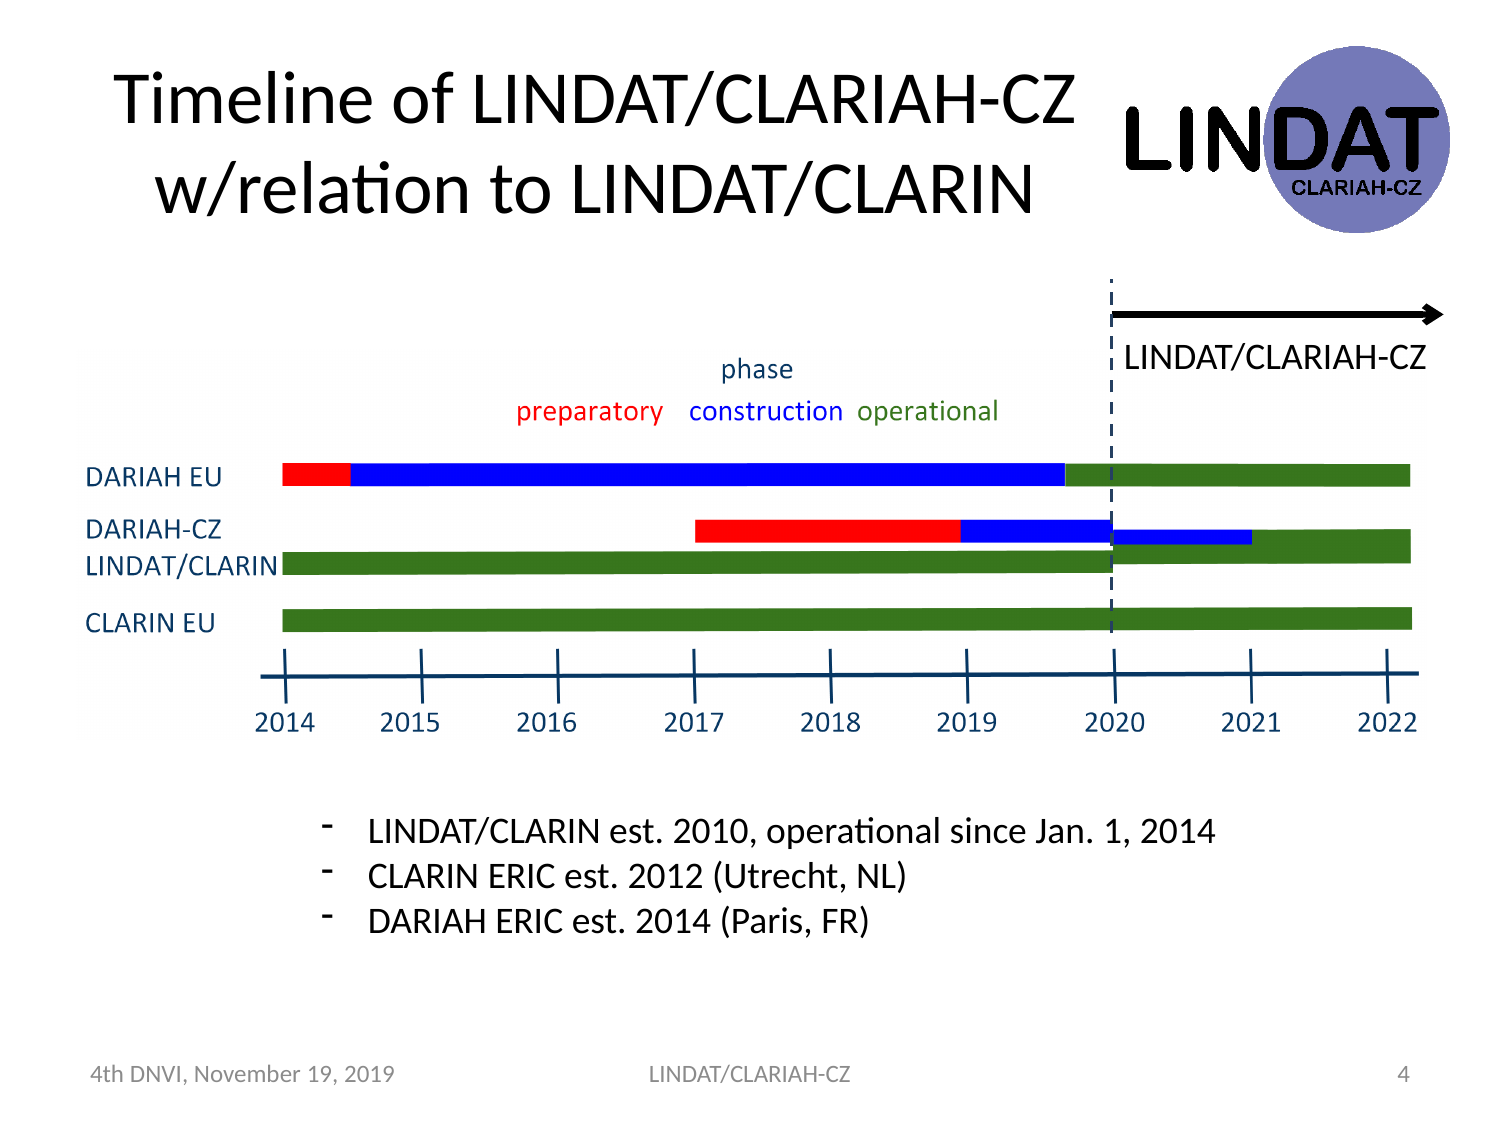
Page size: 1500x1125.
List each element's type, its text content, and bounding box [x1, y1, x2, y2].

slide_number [75, 1042, 425, 1103]
text_box LINDAT/CLARIN est. 2010, operational since Jan. 1, 2014 CLARIN ERIC est. 2012 (Utrecht, NL) DARIAH ERIC est. 2014 (Paris, FR) [306, 798, 1232, 949]
text_box LINDAT/CLARIAH-CZ [1116, 324, 1442, 385]
picture [1126, 46, 1450, 233]
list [76, 349, 1427, 741]
footer LINDAT/CLARIAH-CZ [512, 1042, 988, 1103]
title Timeline of LINDAT/CLARIAH-CZ w/relation to LINDAT/CLARIN [75, 45, 1117, 233]
slide_number 4 [1074, 1042, 1425, 1103]
